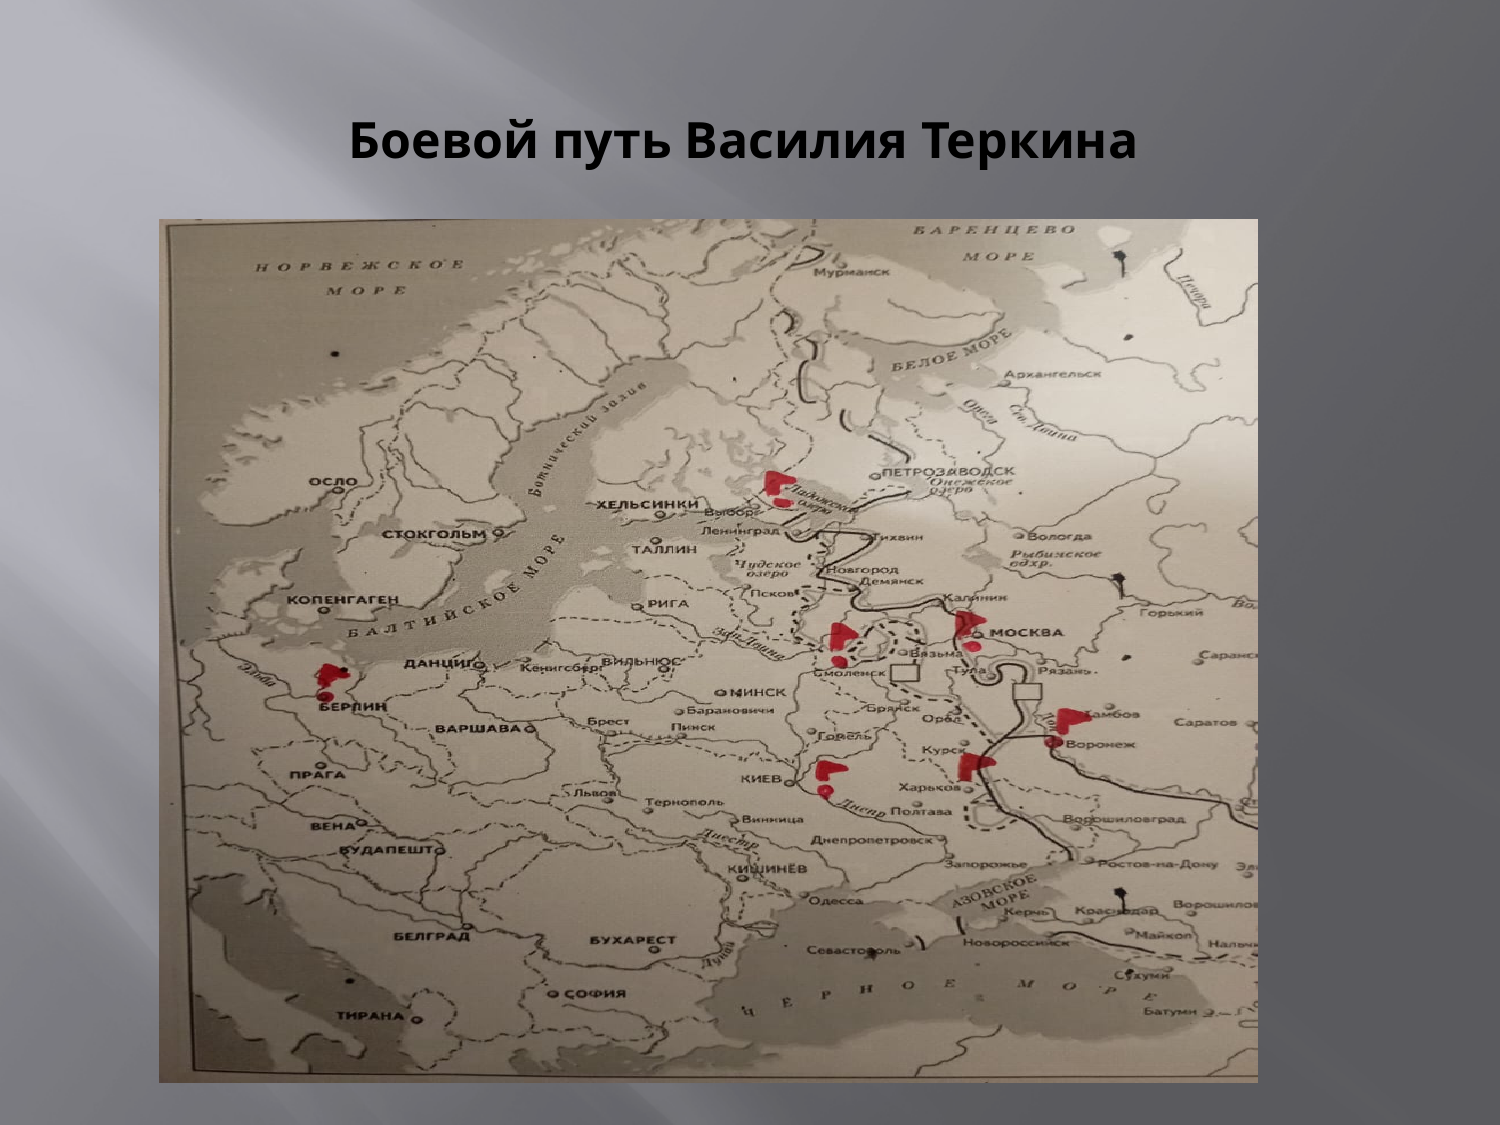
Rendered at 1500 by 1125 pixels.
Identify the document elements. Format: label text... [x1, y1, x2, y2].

title Боевой путь Василия Теркина [75, 45, 1425, 233]
picture [159, 219, 1259, 1083]
